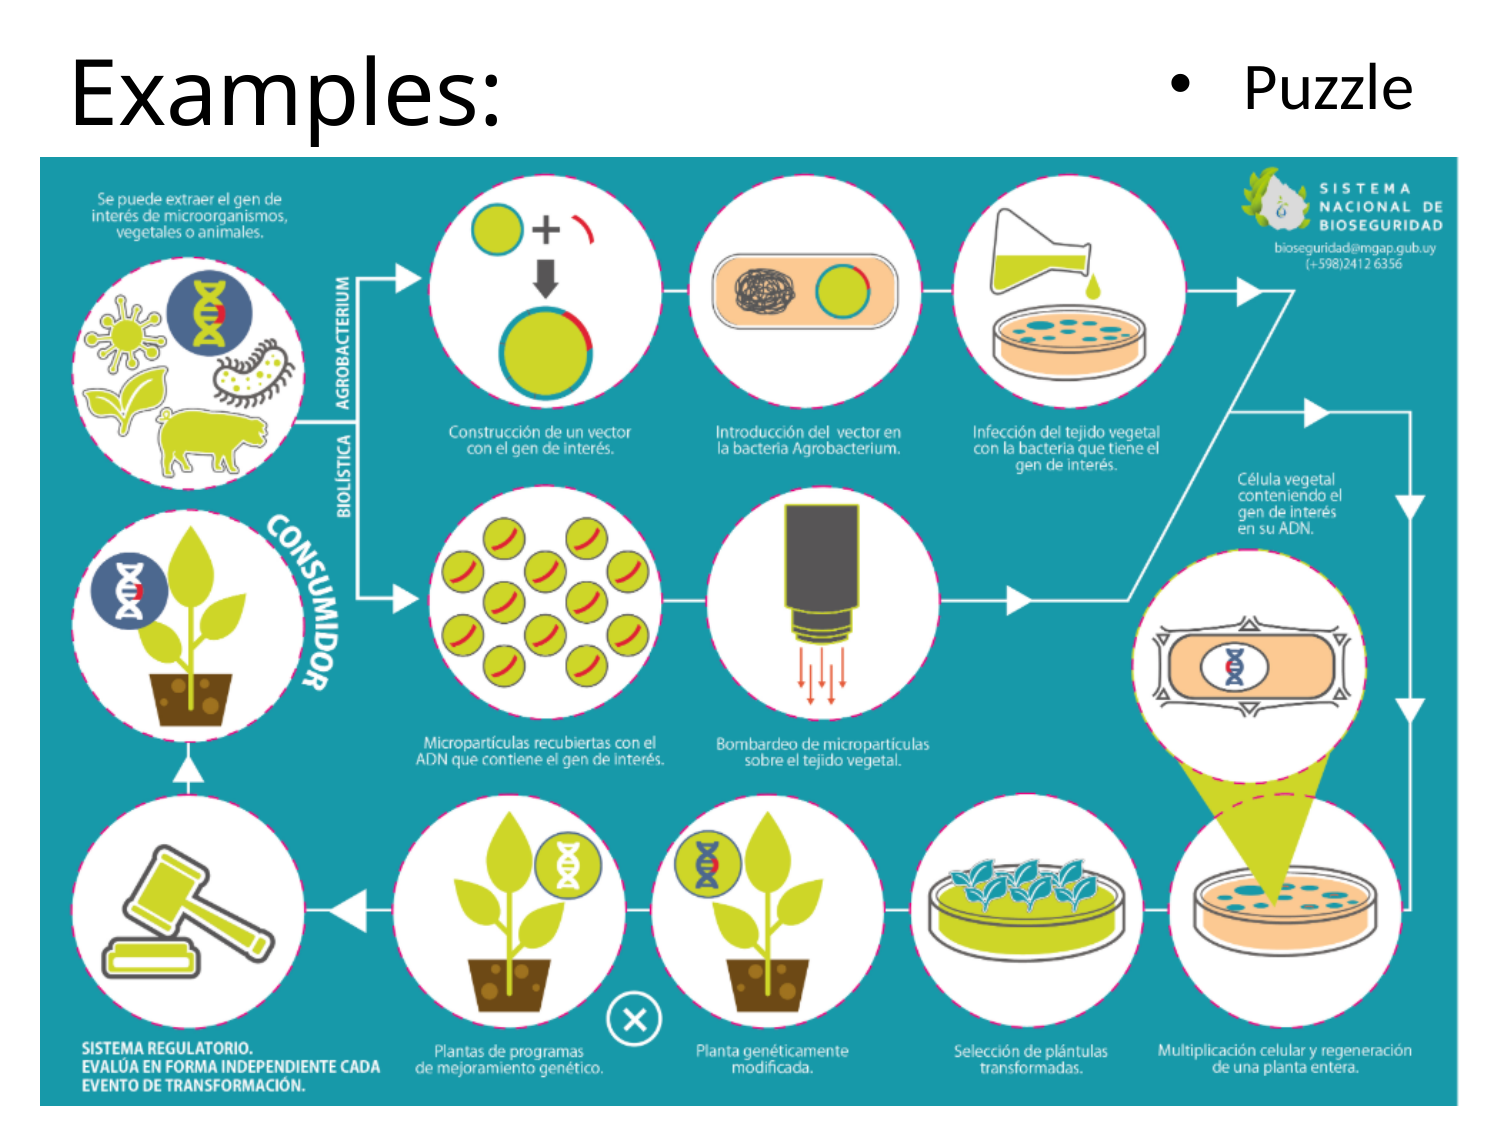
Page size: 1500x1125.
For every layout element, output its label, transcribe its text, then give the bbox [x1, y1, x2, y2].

picture [40, 157, 1460, 1106]
text_box Puzzle [904, 35, 1430, 130]
title Examples: [52, 35, 544, 157]
